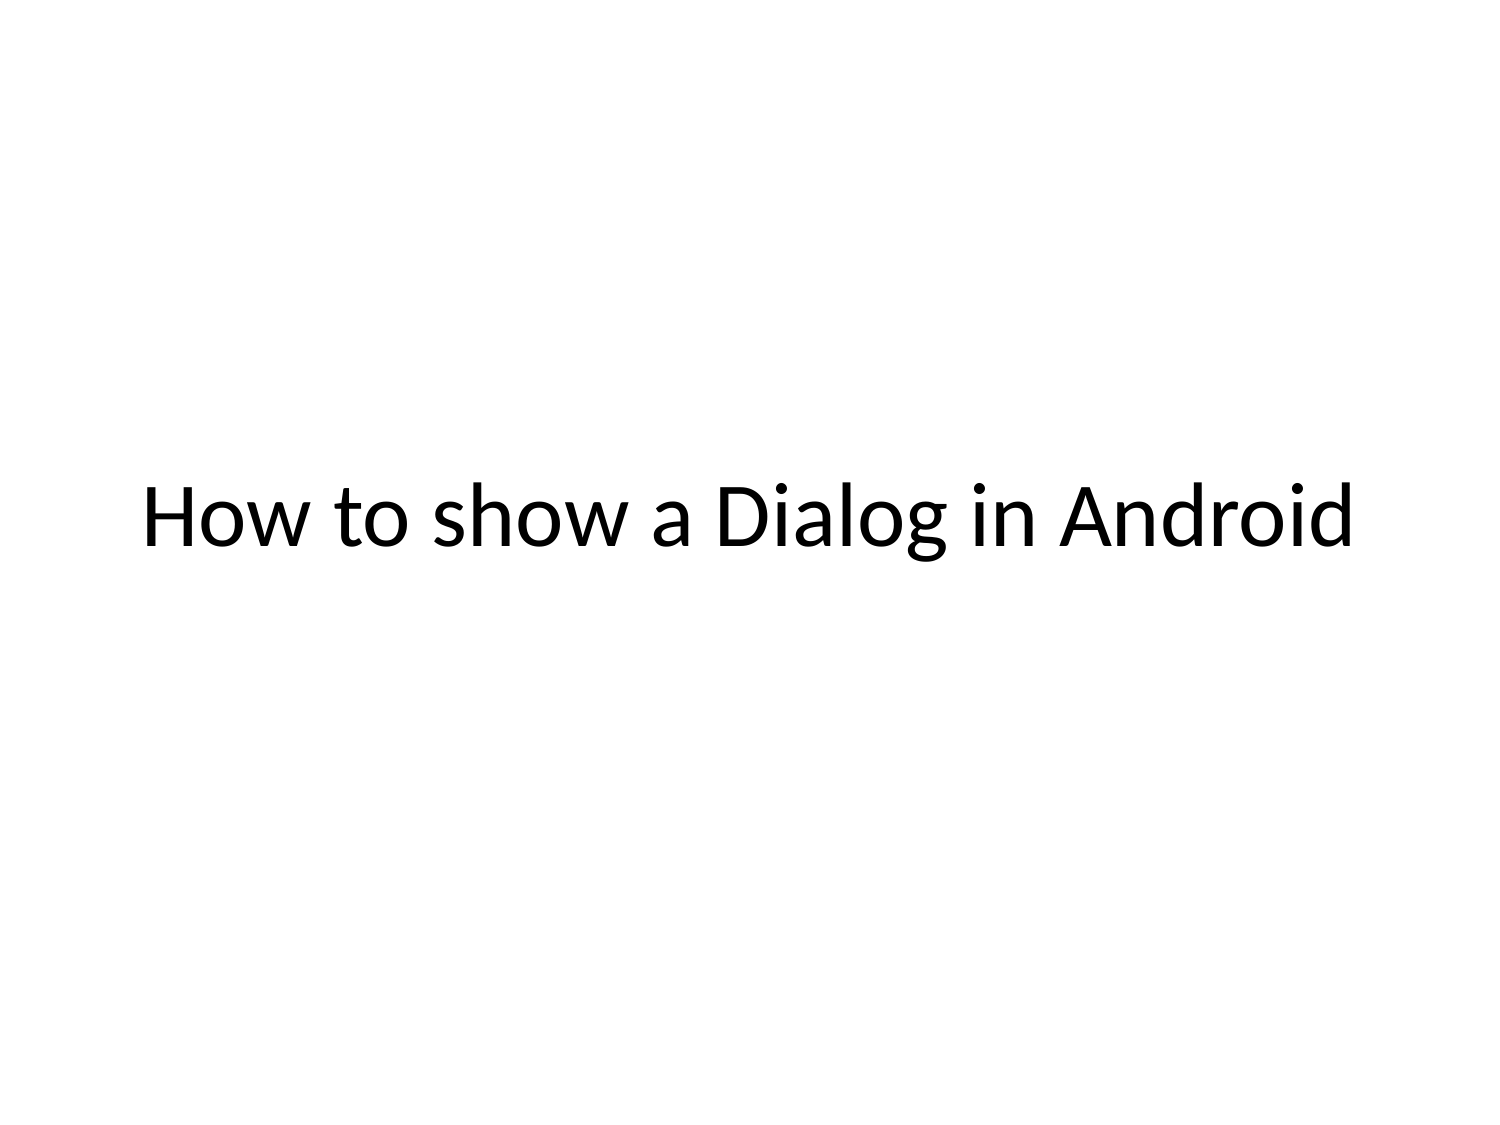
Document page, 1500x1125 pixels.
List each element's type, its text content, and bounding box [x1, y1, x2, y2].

title How to show a Dialog in Android [75, 45, 1425, 975]
